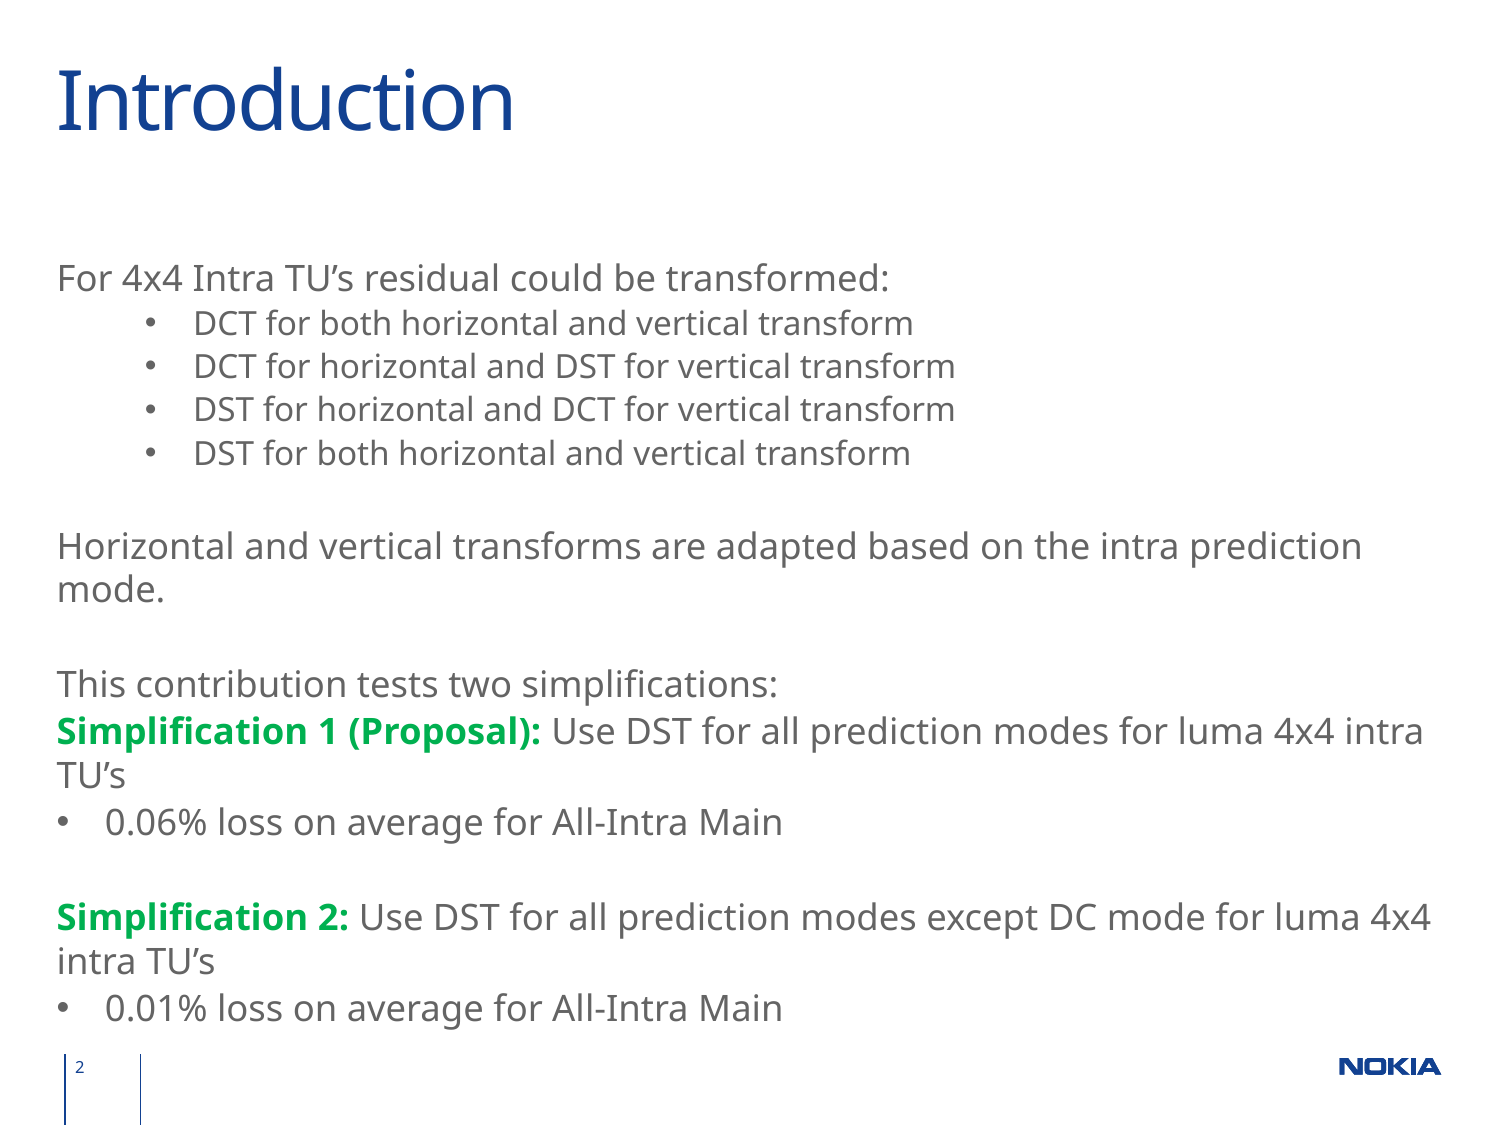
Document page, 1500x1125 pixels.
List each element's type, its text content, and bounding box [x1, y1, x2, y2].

list For 4x4 Intra TU’s residual could be transformed: DCT for both horizontal and vertical transform DCT for horizontal and DST for vertical transform DST for horizontal and DCT for vertical transform DST for both horizontal and vertical transform Horizontal and vertical transforms are adapted based on the intra prediction mode. This contribution tests two simplifications: Simplification 1 (Proposal): Use DST for all prediction modes for luma 4x4 intra TU’s 0.06% loss on average for All-Intra Main Simplification 2: Use DST for all prediction modes except DC mode for luma 4x4 intra TU’s 0.01% loss on average for All-Intra Main [56, 254, 1436, 1032]
slide_number 2 [75, 1057, 124, 1079]
title Introduction [56, 47, 1433, 149]
